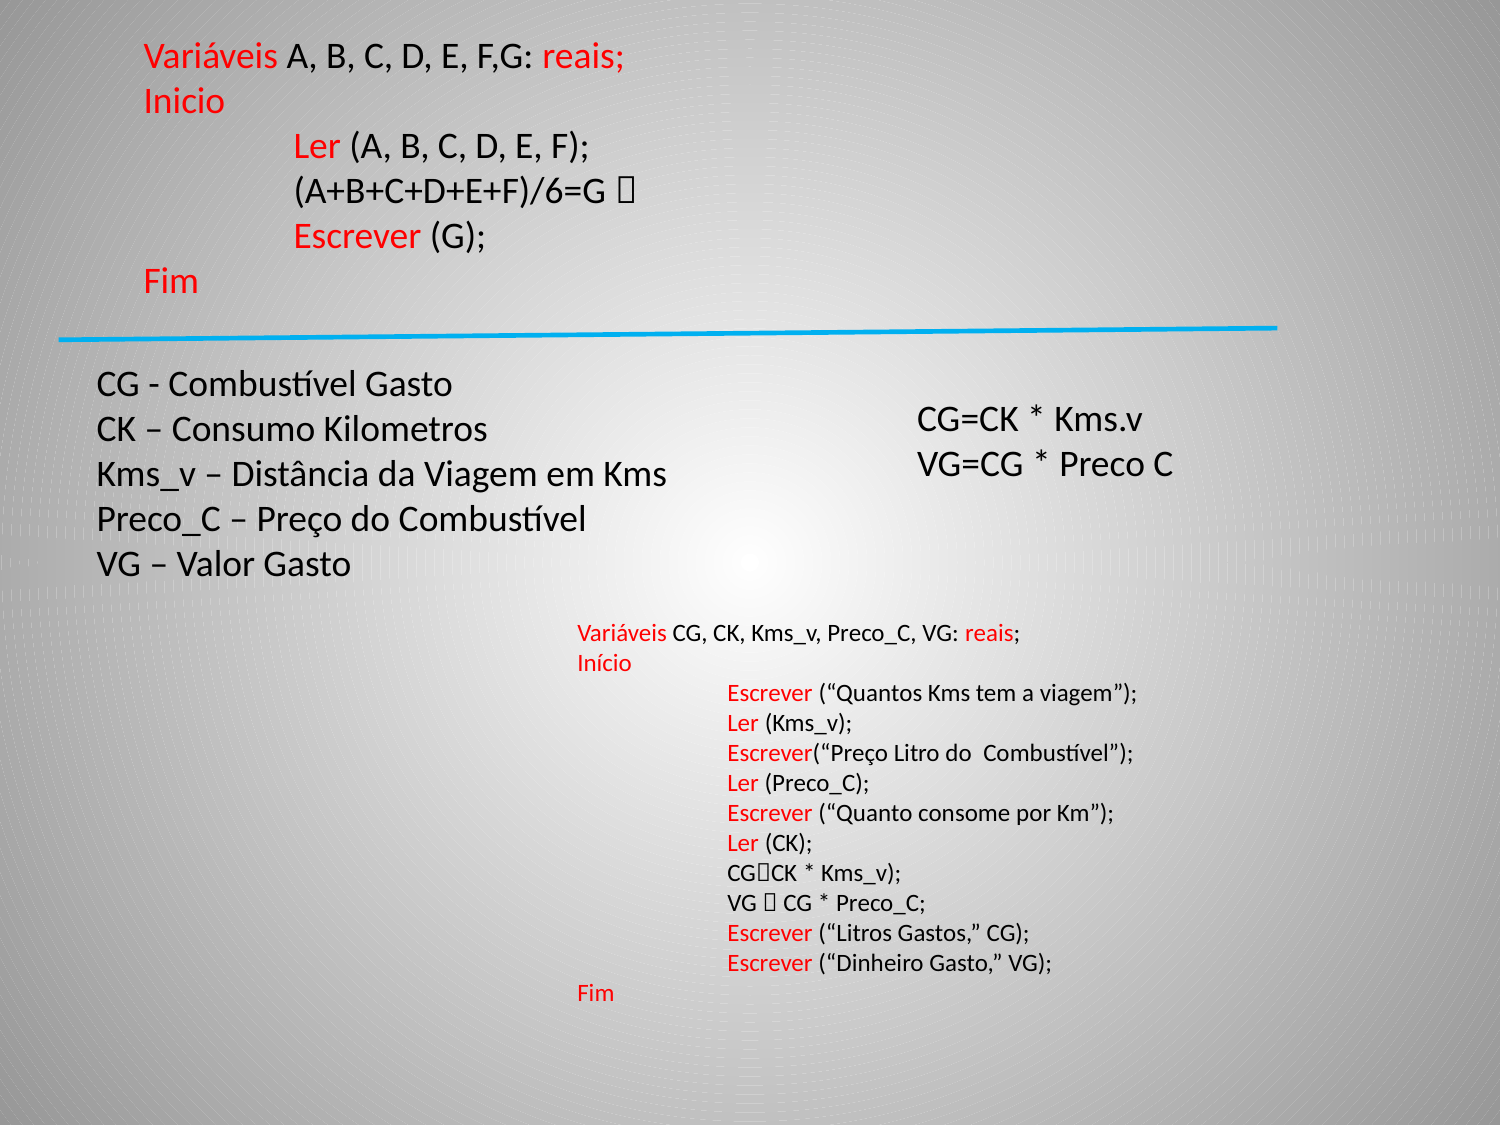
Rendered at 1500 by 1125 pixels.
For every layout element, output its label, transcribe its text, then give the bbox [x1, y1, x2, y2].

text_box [58, 327, 1278, 341]
text_box CG - Combustível Gasto CK – Consumo Kilometros Kms_v – Distância da Viagem em Kms Preco_C – Preço do Combustível VG – Valor Gasto [81, 358, 926, 592]
text_box Variáveis CG, CK, Kms_v, Preco_C, VG: reais; Início Escrever (“Quantos Kms tem a viagem”); Ler (Kms_v); Escrever(“Preço Litro do Combustível”); Ler (Preco_C); Escrever (“Quanto consome por Km”); Ler (CK); CGCK * Kms_v); VG  CG * Preco_C; Escrever (“Litros Gastos,” CG); Escrever (“Dinheiro Gasto,” VG); Fim [562, 609, 1371, 1014]
text_box CG=CK * Kms.v VG=CG * Preco C [902, 386, 1266, 492]
text_box Variáveis A, B, C, D, E, F,G: reais; Inicio Ler (A, B, C, D, E, F); (A+B+C+D+E+F)/6=G  Escrever (G); Fim [128, 23, 832, 325]
